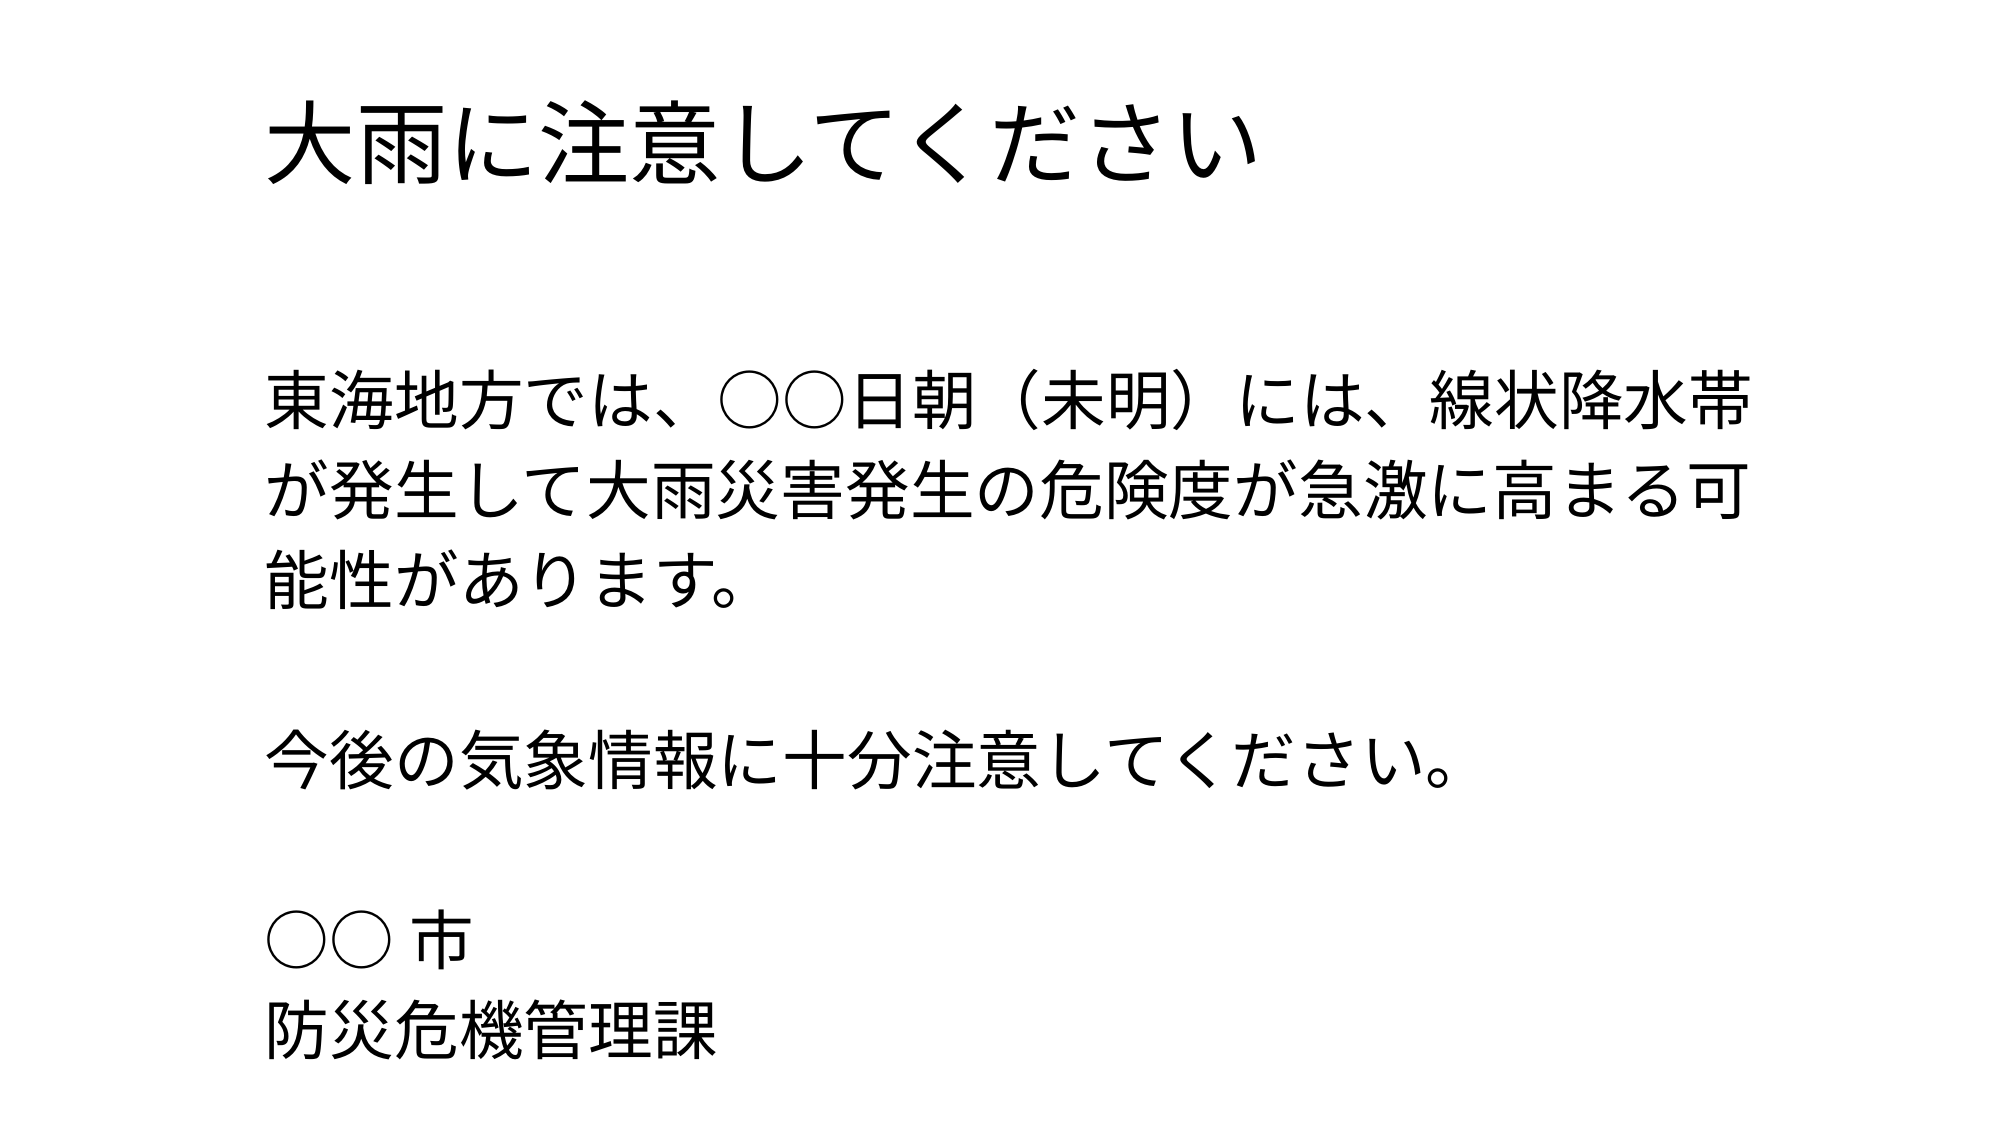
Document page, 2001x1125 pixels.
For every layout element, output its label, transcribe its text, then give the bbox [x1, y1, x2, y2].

subtitle 東海地方では、○○日朝（未明）には、線状降水帯 が発生して大雨災害発生の危険度が急激に高まる可 能性があります。 今後の気象情報に十分注意してください。 ○○市 防災危機管理課 [249, 360, 1805, 1087]
title 大雨に注意してください [249, 90, 1750, 205]
